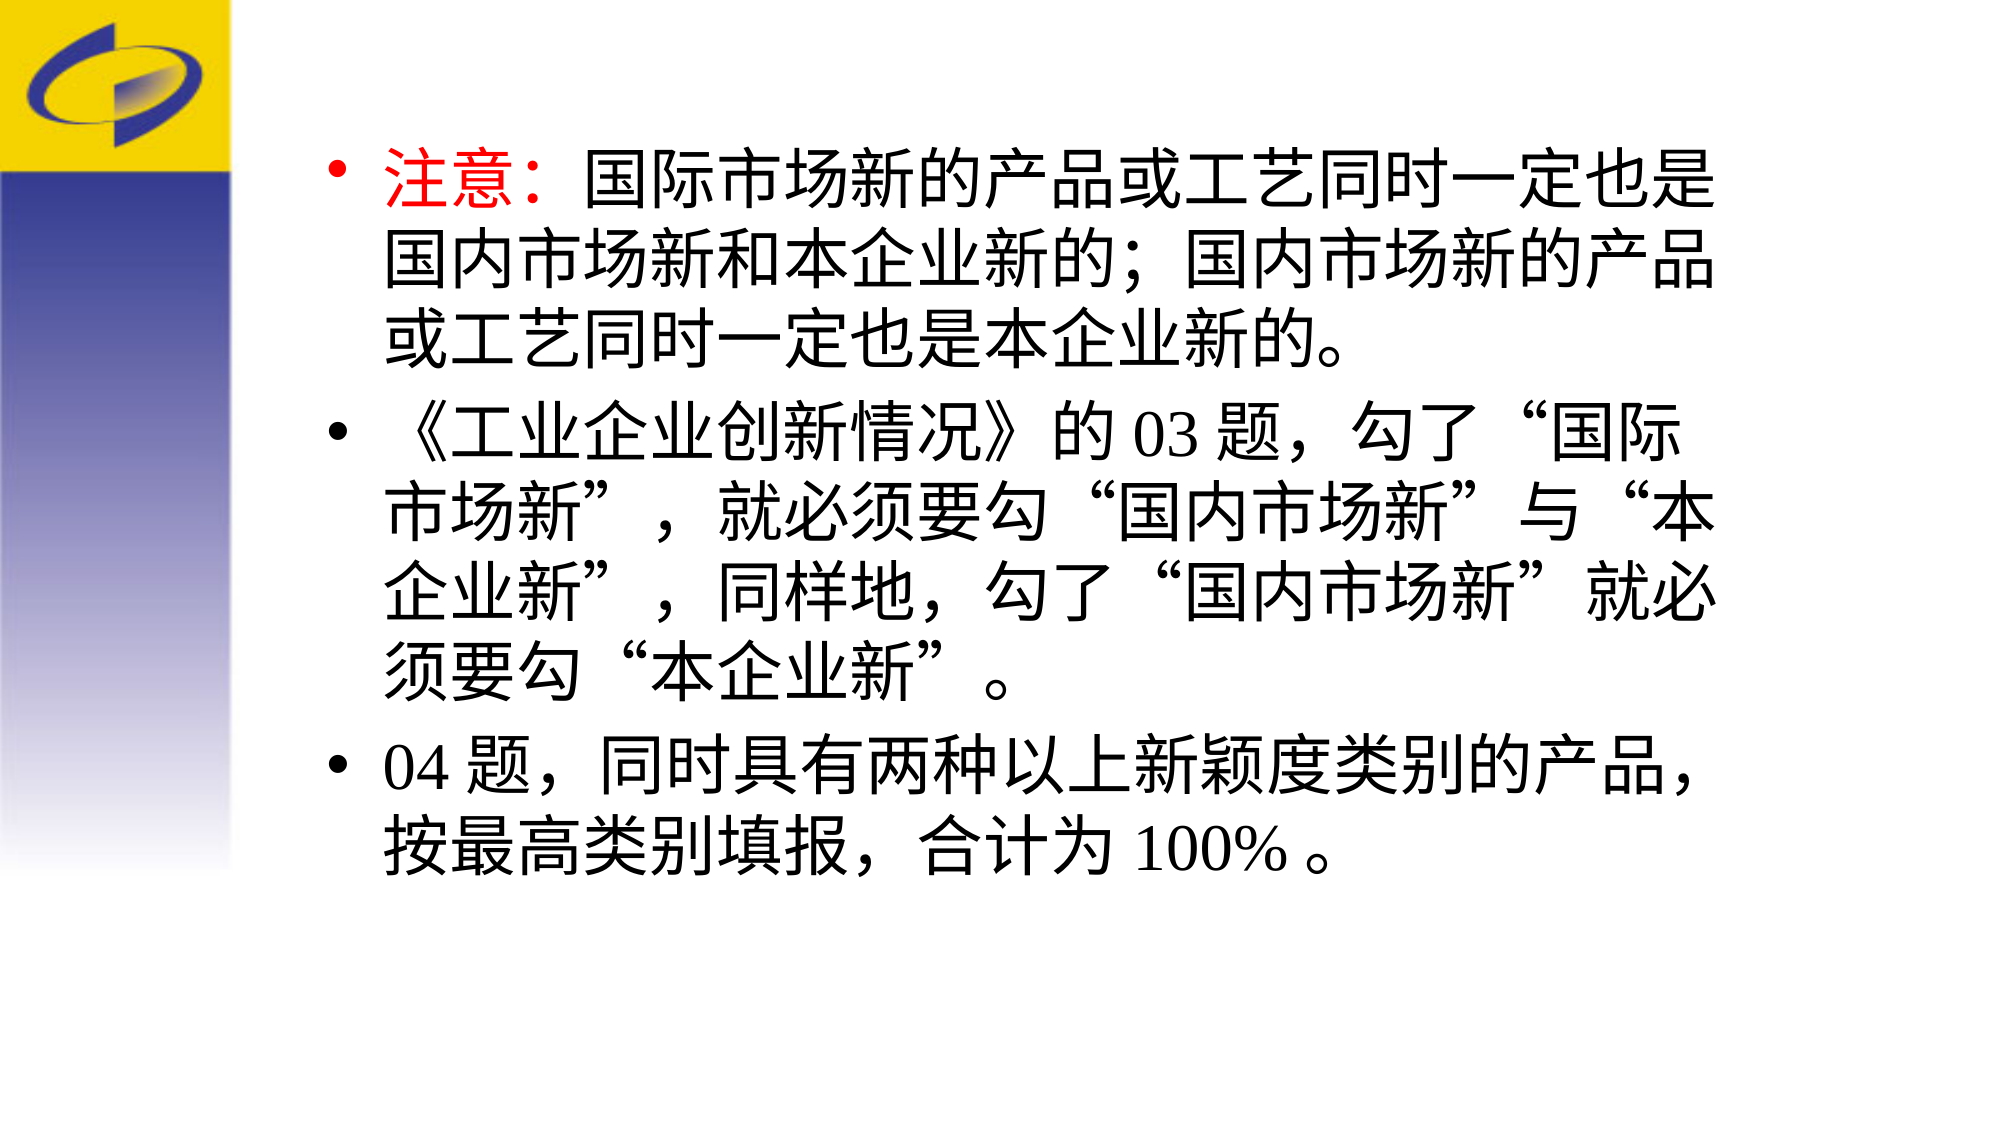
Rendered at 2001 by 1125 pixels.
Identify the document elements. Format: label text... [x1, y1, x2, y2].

picture [0, 0, 2000, 1125]
list 注意：国际市场新的产品或工艺同时一定也是国内市场新和本企业新的；国内市场新的产品或工艺同时一定也是本企业新的。 《工业企业创新情况》的03题，勾了“国际市场新”，就必须要勾“国内市场新”与“本企业新”，同样地，勾了“国内市场新”就必须要勾“本企业新”。 04题，同时具有两种以上新颖度类别的产品，按最高类别填报，合计为100%。 [311, 129, 1756, 974]
